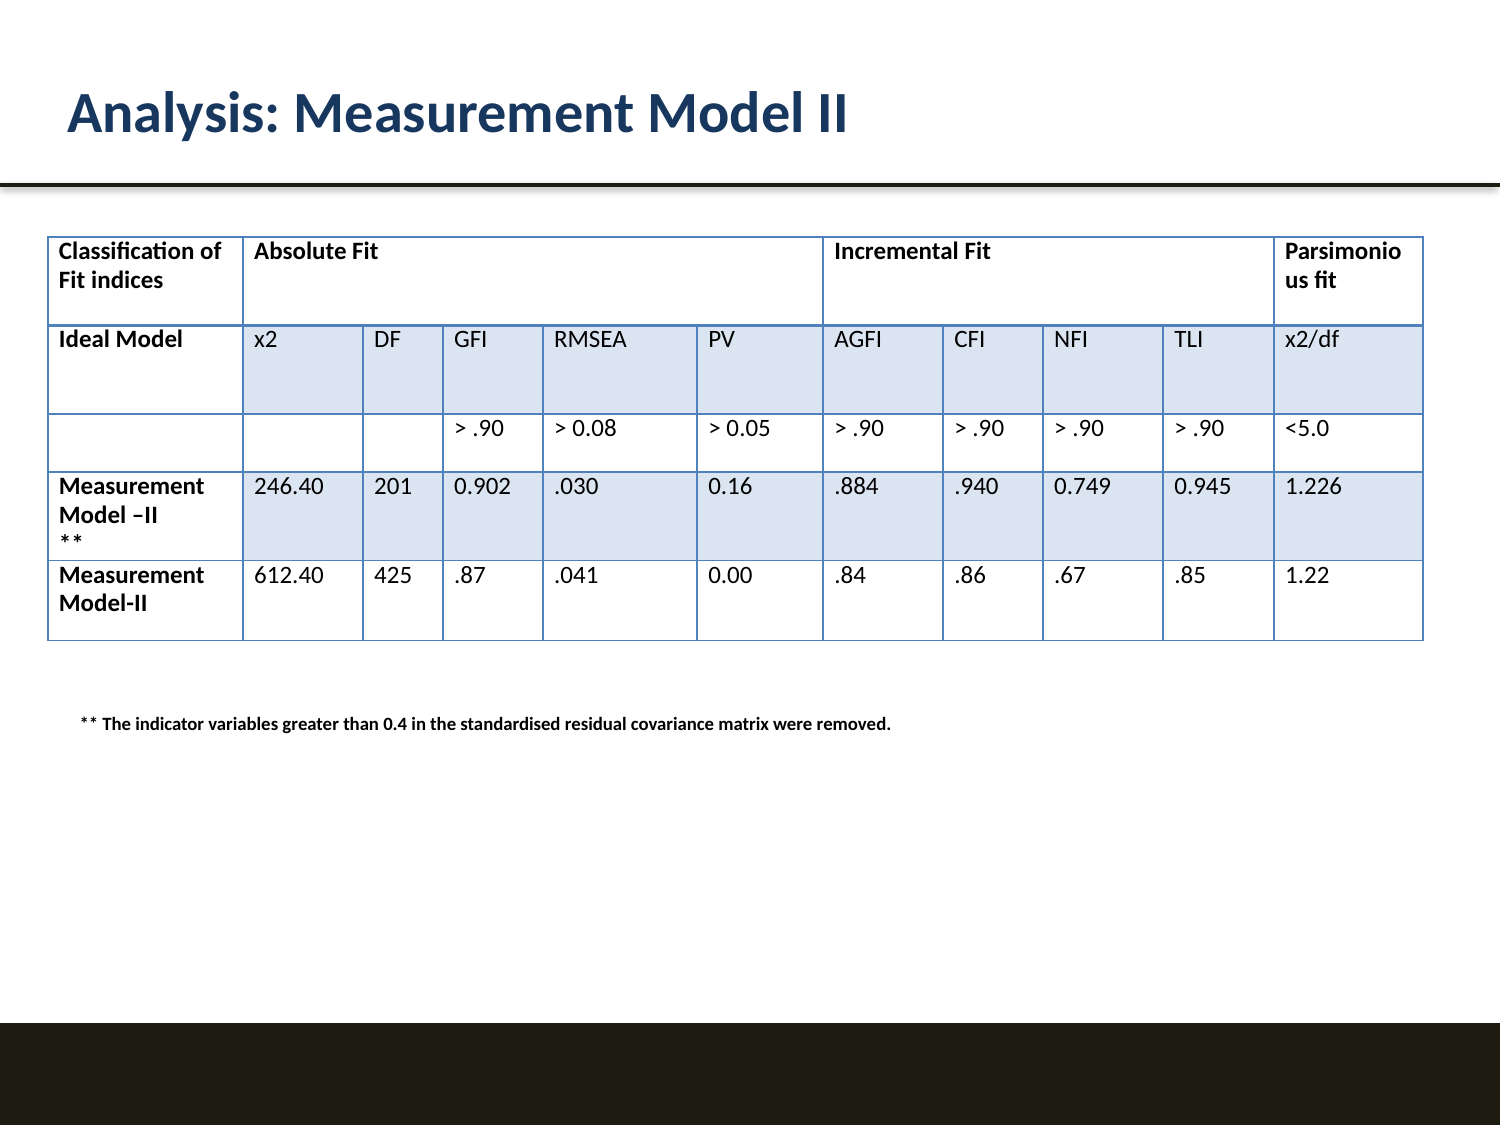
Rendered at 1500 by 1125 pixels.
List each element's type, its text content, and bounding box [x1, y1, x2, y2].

table_cell 612.40 [244, 561, 362, 640]
table_header Incremental Fit [824, 238, 1273, 324]
table_cell > .90 [944, 415, 1042, 471]
table_cell RMSEA [544, 327, 696, 413]
table_cell [49, 415, 242, 471]
table_cell [364, 415, 442, 471]
table_cell 0.902 [444, 473, 542, 560]
table_cell Measurement Model-II [49, 561, 242, 640]
table_header Absolute Fit [244, 238, 822, 324]
table_cell .041 [544, 561, 696, 640]
table_cell 1.226 [1275, 473, 1422, 560]
text_box Analysis: Measurement Model II [52, 66, 865, 152]
table_cell .030 [544, 473, 696, 560]
table_cell x2/df [1275, 327, 1422, 413]
table_cell x2 [244, 327, 362, 413]
table_cell > 0.08 [544, 415, 696, 471]
table_cell Ideal Model [49, 327, 242, 413]
text_box [47, 232, 1453, 991]
table_cell CFI [944, 327, 1042, 413]
table_cell TLI [1164, 327, 1273, 413]
table_cell 1.22 [1275, 561, 1422, 640]
table_cell 0.945 [1164, 473, 1273, 560]
table_cell 0.00 [698, 561, 822, 640]
table_cell .87 [444, 561, 542, 640]
table_cell Measurement Model –II ** [49, 473, 242, 560]
table_cell <5.0 [1275, 415, 1422, 471]
text_box ** The indicator variables greater than 0.4 in the standardised residual covariance matrix were removed. [64, 704, 987, 742]
table_cell .86 [944, 561, 1042, 640]
table_header Classification of Fit indices [49, 238, 242, 324]
table_cell > .90 [1044, 415, 1162, 471]
table_cell .85 [1164, 561, 1273, 640]
table_cell > 0.05 [698, 415, 822, 471]
table_cell 0.749 [1044, 473, 1162, 560]
table_cell .84 [824, 561, 942, 640]
table_cell [244, 415, 362, 471]
table_cell DF [364, 327, 442, 413]
table_cell 0.16 [698, 473, 822, 560]
table_cell NFI [1044, 327, 1162, 413]
table_cell 425 [364, 561, 442, 640]
table_cell AGFI [824, 327, 942, 413]
table_cell > .90 [444, 415, 542, 471]
table_cell .884 [824, 473, 942, 560]
table_cell > .90 [1164, 415, 1273, 471]
table_cell 246.40 [244, 473, 362, 560]
text_box [0, 1021, 1500, 1125]
table_cell .67 [1044, 561, 1162, 640]
table_cell GFI [444, 327, 542, 413]
table_cell PV [698, 327, 822, 413]
table_cell .940 [944, 473, 1042, 560]
table_cell 201 [364, 473, 442, 560]
table_header Parsimonious fit [1275, 238, 1422, 324]
table_cell > .90 [824, 415, 942, 471]
